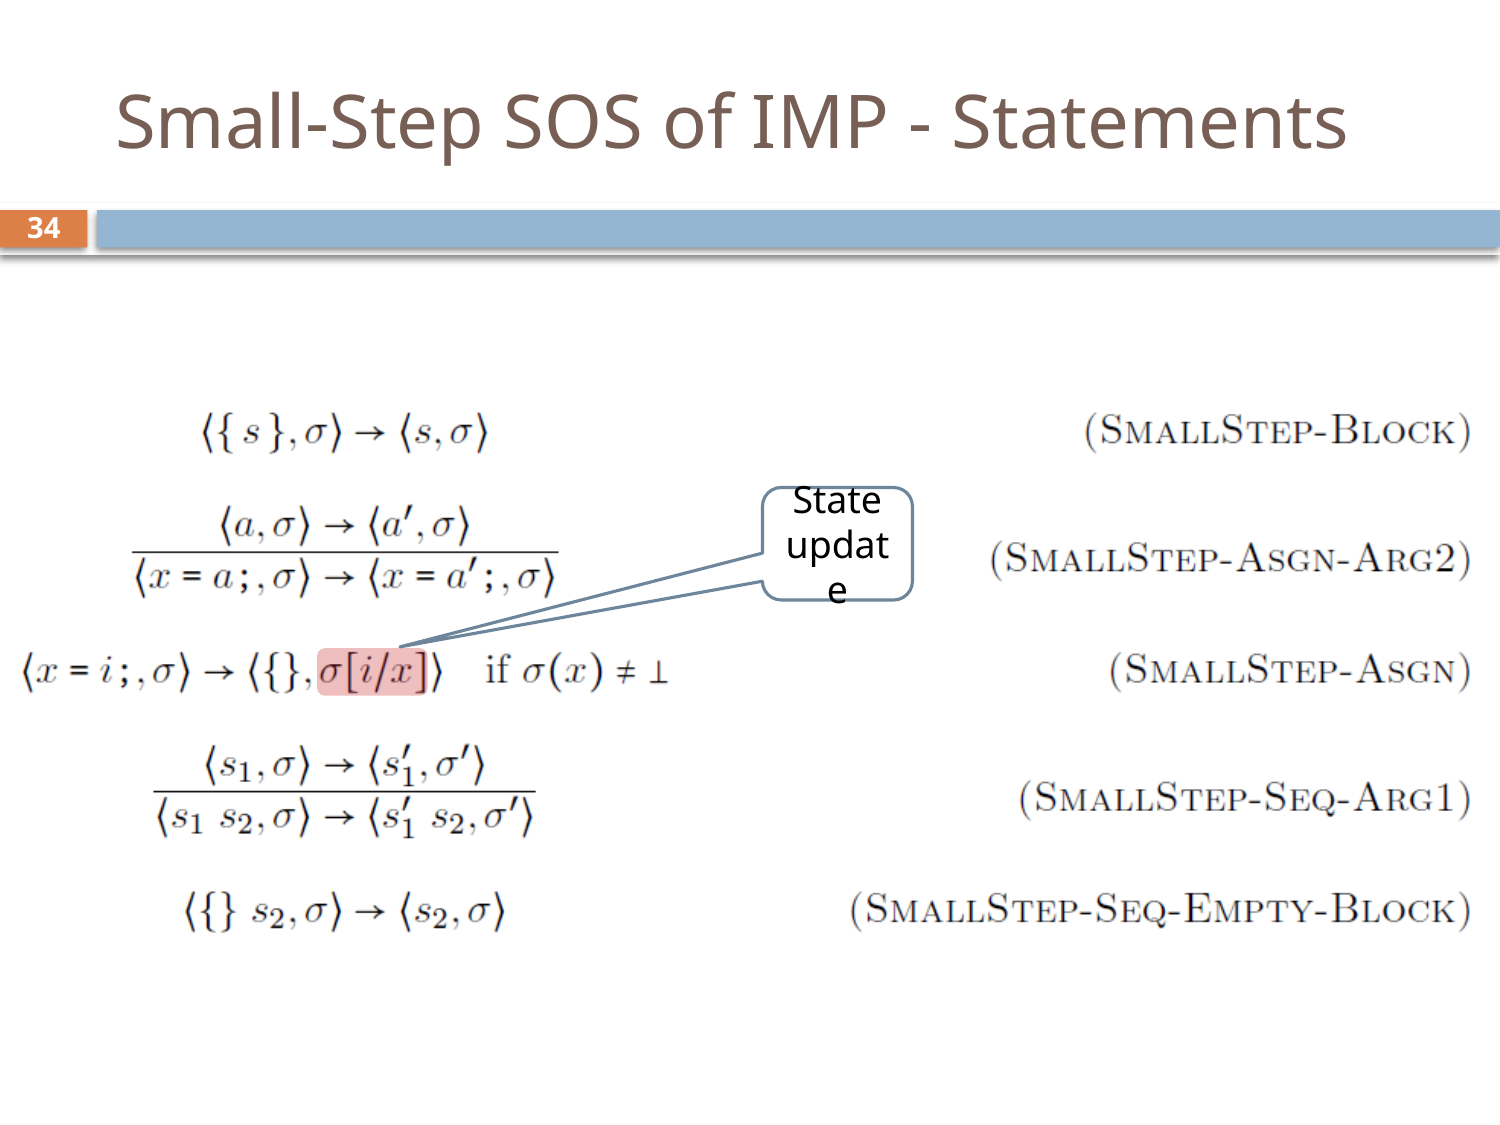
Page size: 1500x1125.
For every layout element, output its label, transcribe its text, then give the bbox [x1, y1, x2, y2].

title Small-Step SOS of IMP - Statements [100, 37, 1463, 200]
picture [12, 387, 1488, 936]
slide_number 34 [0, 208, 88, 249]
